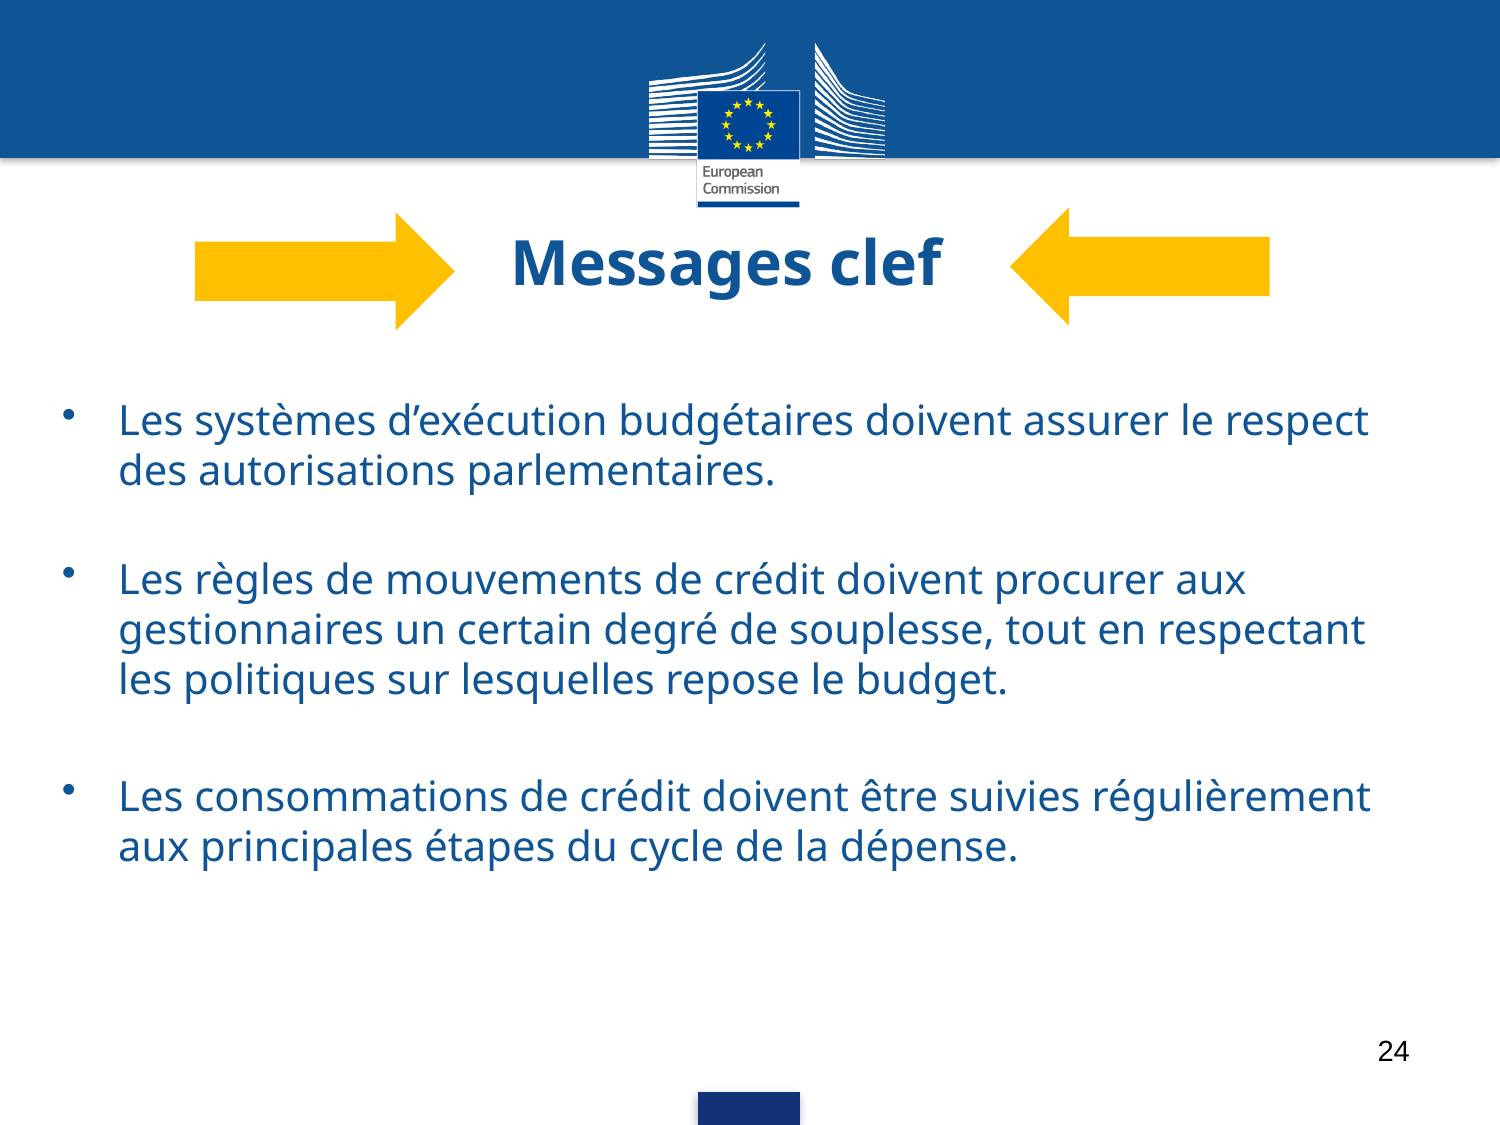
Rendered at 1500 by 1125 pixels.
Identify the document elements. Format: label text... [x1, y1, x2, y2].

text_box [194, 212, 455, 331]
slide_number 24 [1074, 1024, 1426, 1103]
picture [649, 42, 885, 166]
title Messages clef [0, 166, 1447, 355]
list Les systèmes d’exécution budgétaires doivent assurer le respect des autorisations parlementaires. Les règles de mouvements de crédit doivent procurer aux gestionnaires un certain degré de souplesse, tout en respectant les politiques sur lesquelles repose le budget. Les consommations de crédit doivent être suivies régulièrement aux principales étapes du cycle de la dépense. [46, 386, 1398, 960]
text_box [1009, 207, 1270, 326]
